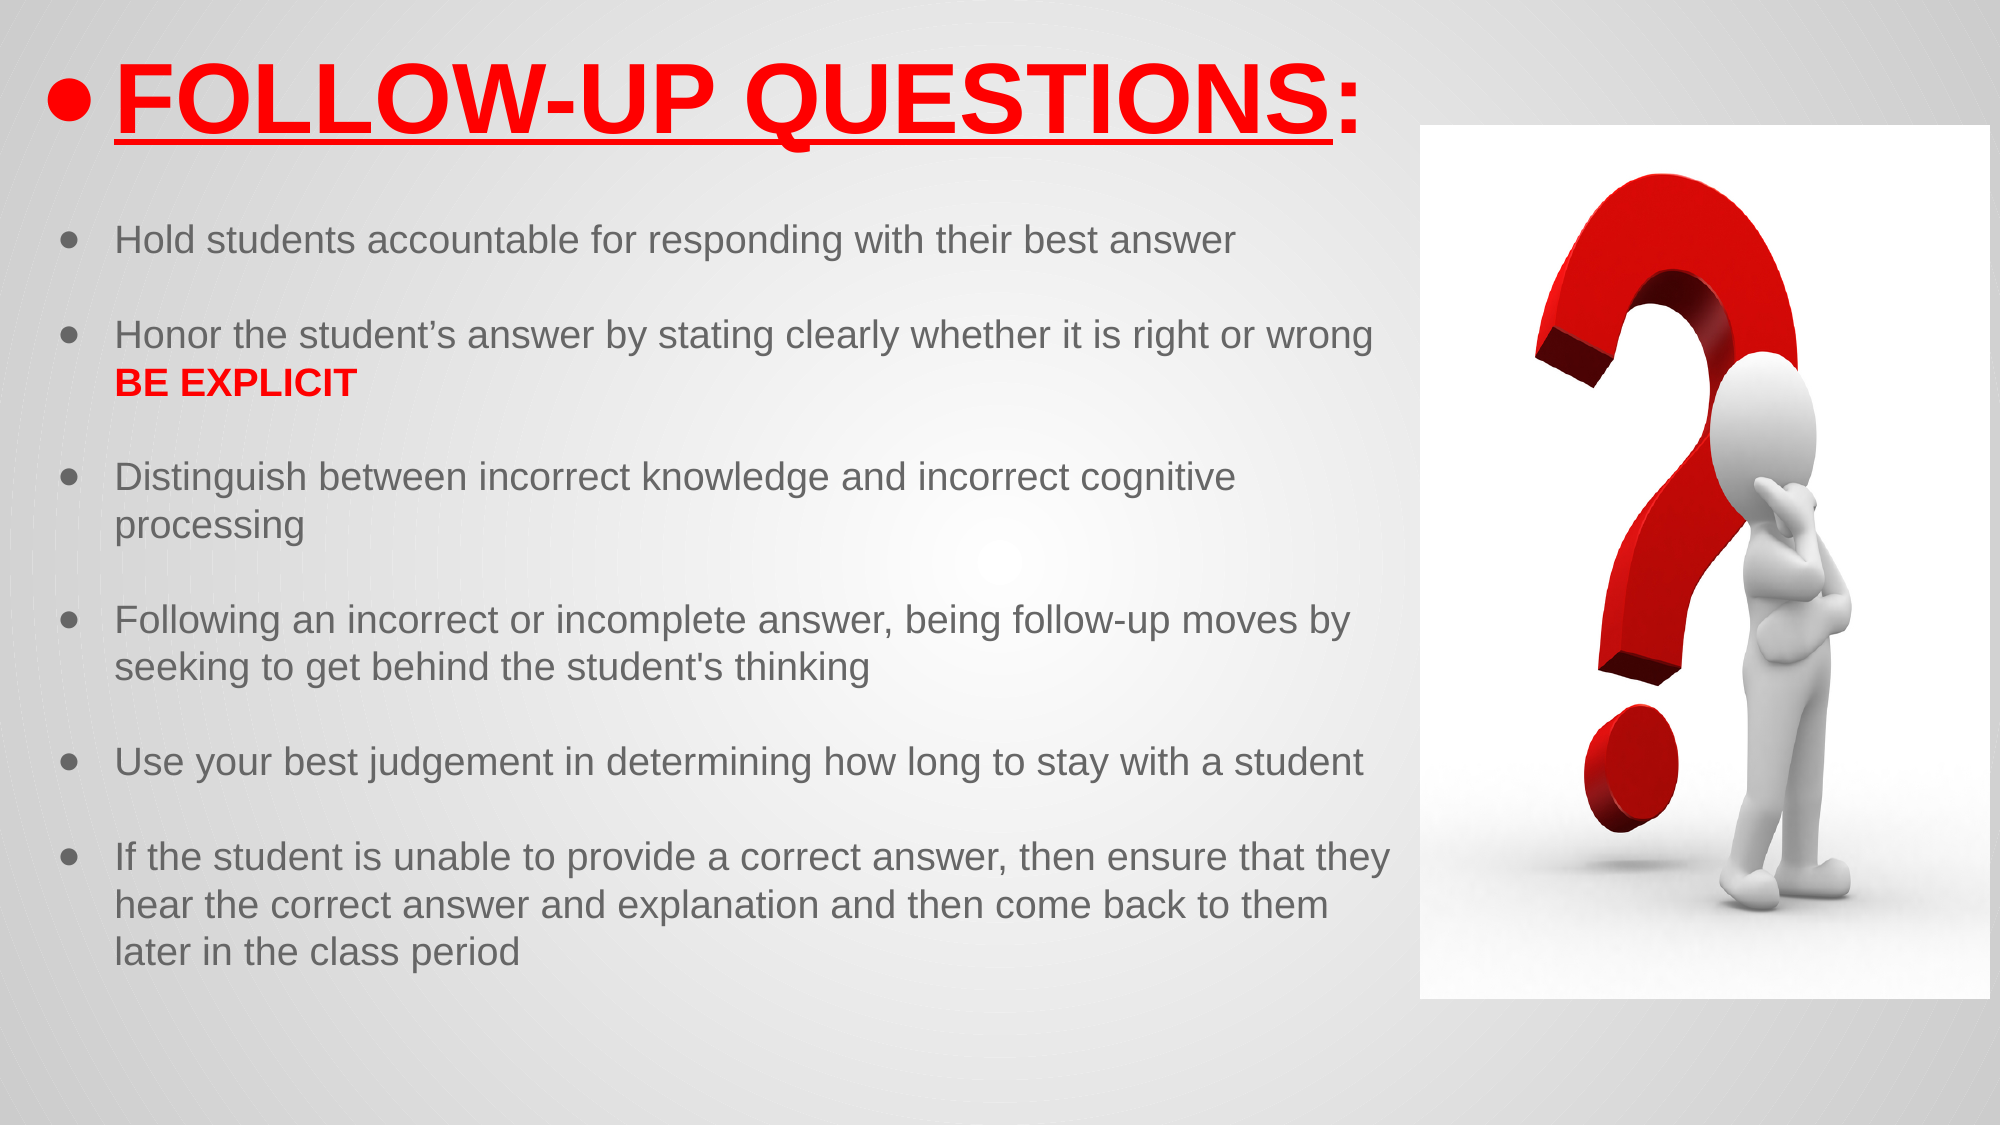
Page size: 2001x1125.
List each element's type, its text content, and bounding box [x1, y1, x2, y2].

subtitle FOLLOW-UP QUESTIONS: Hold students accountable for responding with their best answer Honor the student’s answer by stating clearly whether it is right or wrong BE EXPLICIT Distinguish between incorrect knowledge and incorrect cognitive processing Following an incorrect or incomplete answer, being follow-up moves by seeking to get behind the student's thinking Use your best judgement in determining how long to stay with a student If the student is unable to provide a correct answer, then ensure that they hear the correct answer and explanation and then come back to them later in the class period [24, 19, 1434, 1125]
picture [1420, 125, 1991, 1000]
